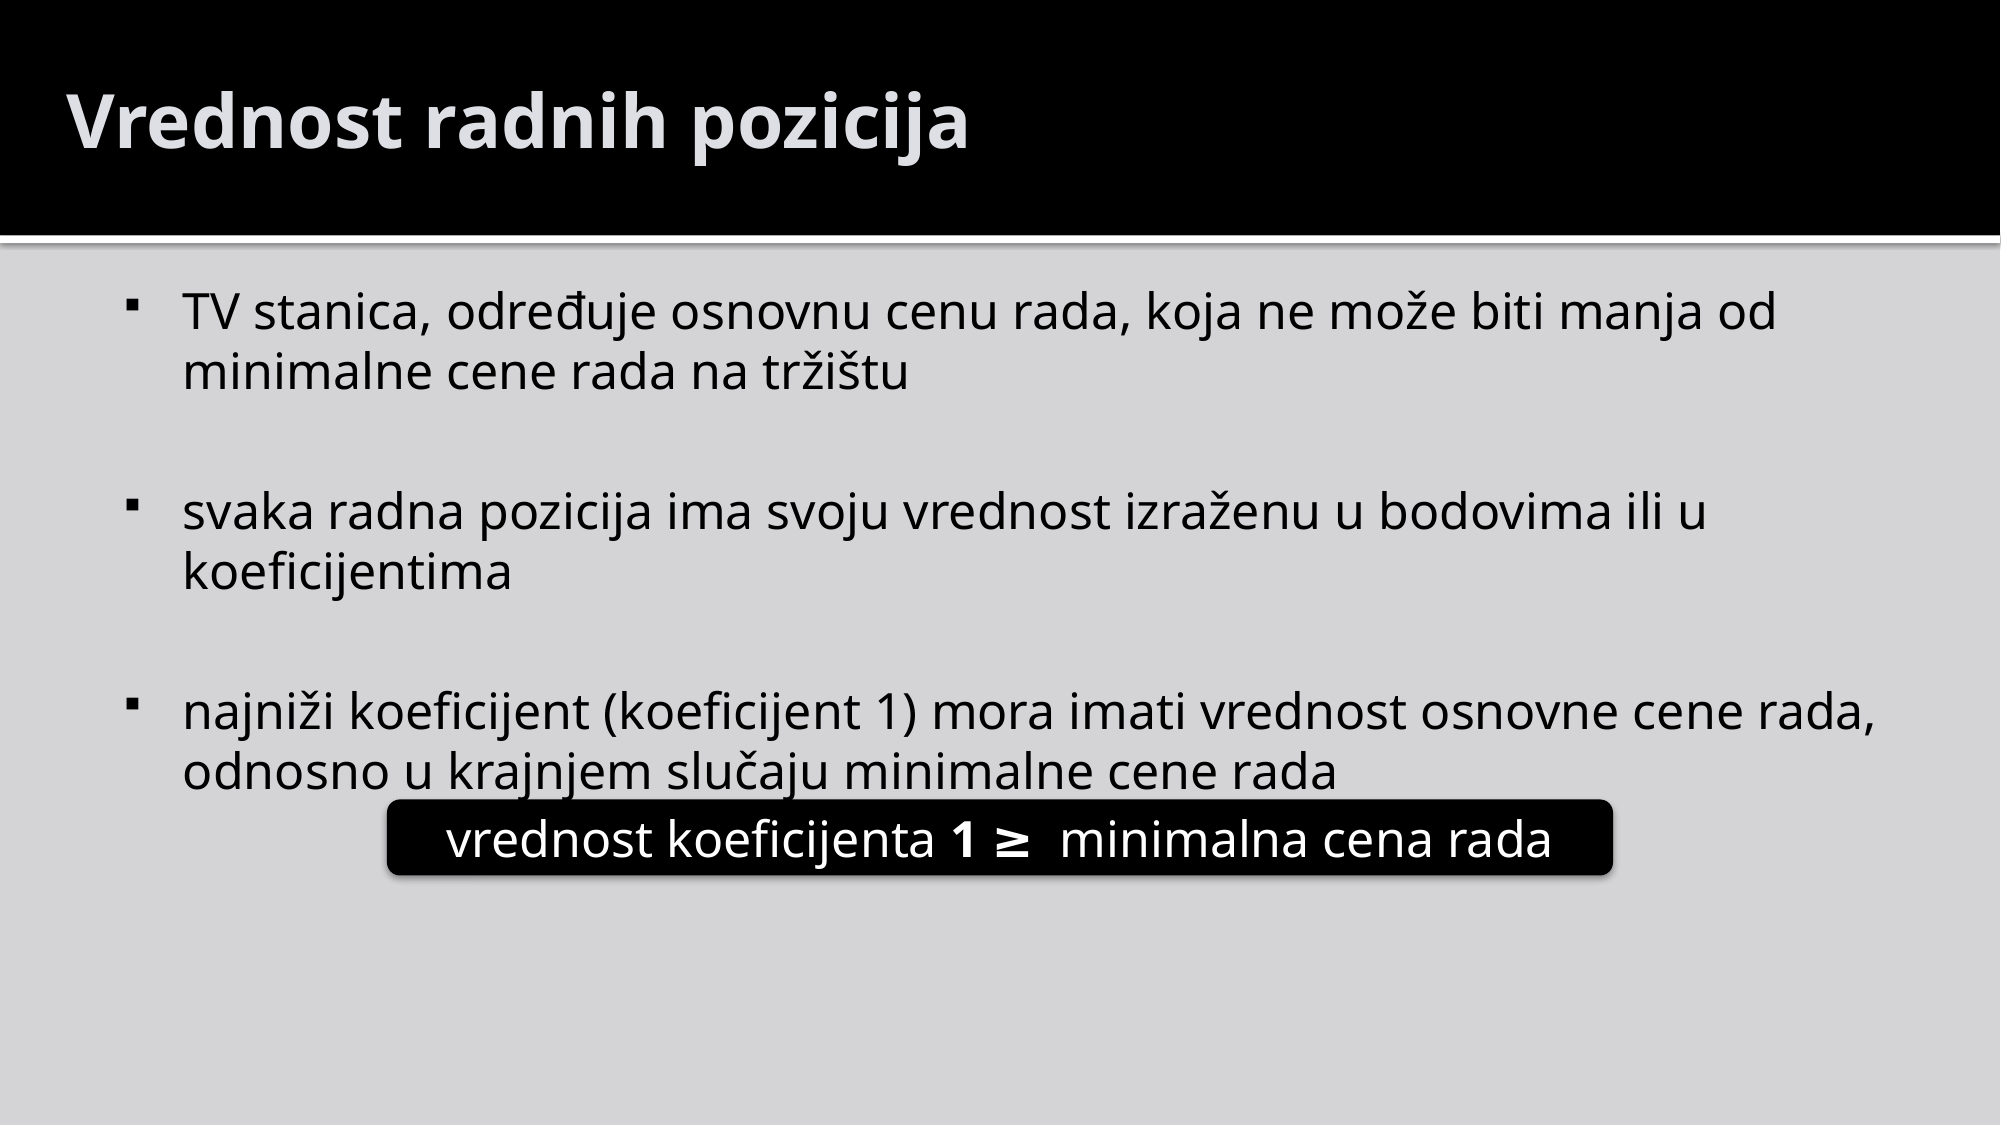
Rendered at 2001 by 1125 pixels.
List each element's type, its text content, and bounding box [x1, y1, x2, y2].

list TV stanica, određuje osnovnu cenu rada, koja ne može biti manja od minimalne cene rada na tržištu svaka radna pozicija ima svoju vrednost izraženu u bodovima ili u koeficijentima najniži koeficijent (koeficijent 1) mora imati vrednost osnovne cene rada, odnosno u krajnjem slučaju minimalne cene rada [12, 237, 1900, 1125]
text_box Vrednost radnih pozicija [12, 12, 1650, 225]
text_box vrednost koeficijenta 1 ≥ minimalna cena rada [386, 799, 1614, 876]
